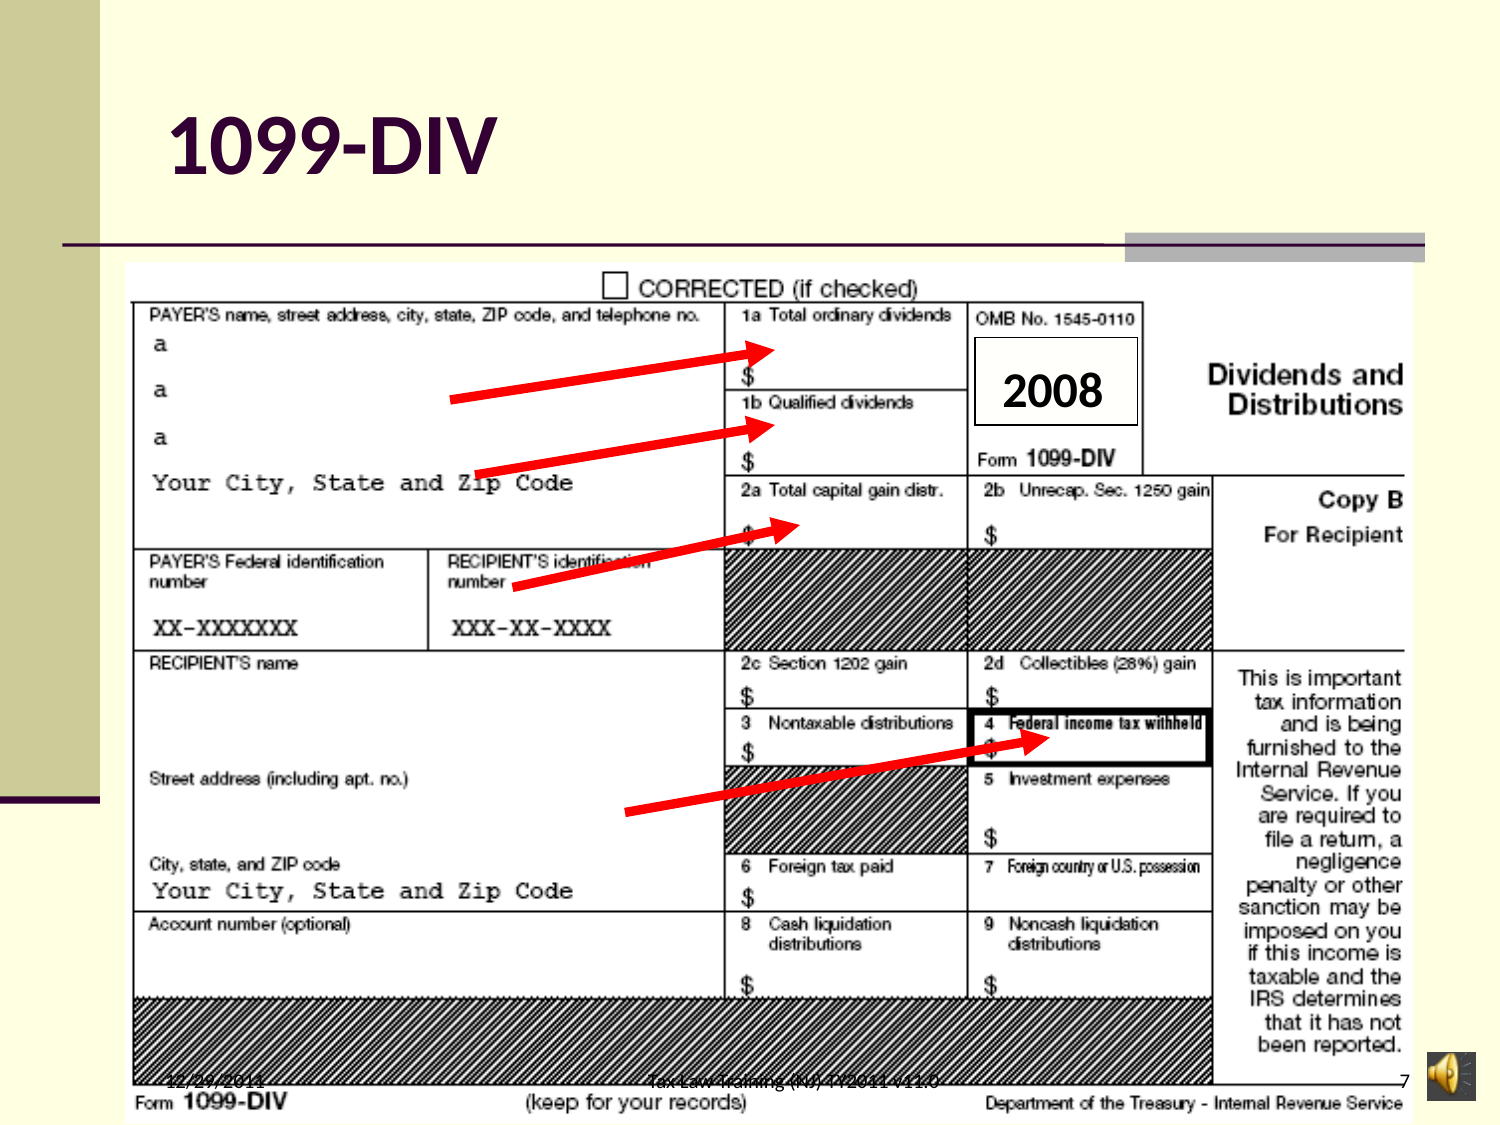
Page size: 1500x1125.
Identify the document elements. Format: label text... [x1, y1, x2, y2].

title 1099-DIV [150, 45, 1425, 234]
picture [124, 262, 1413, 1125]
picture [1426, 1051, 1477, 1102]
slide_number 7 [1416, 1049, 1426, 1101]
